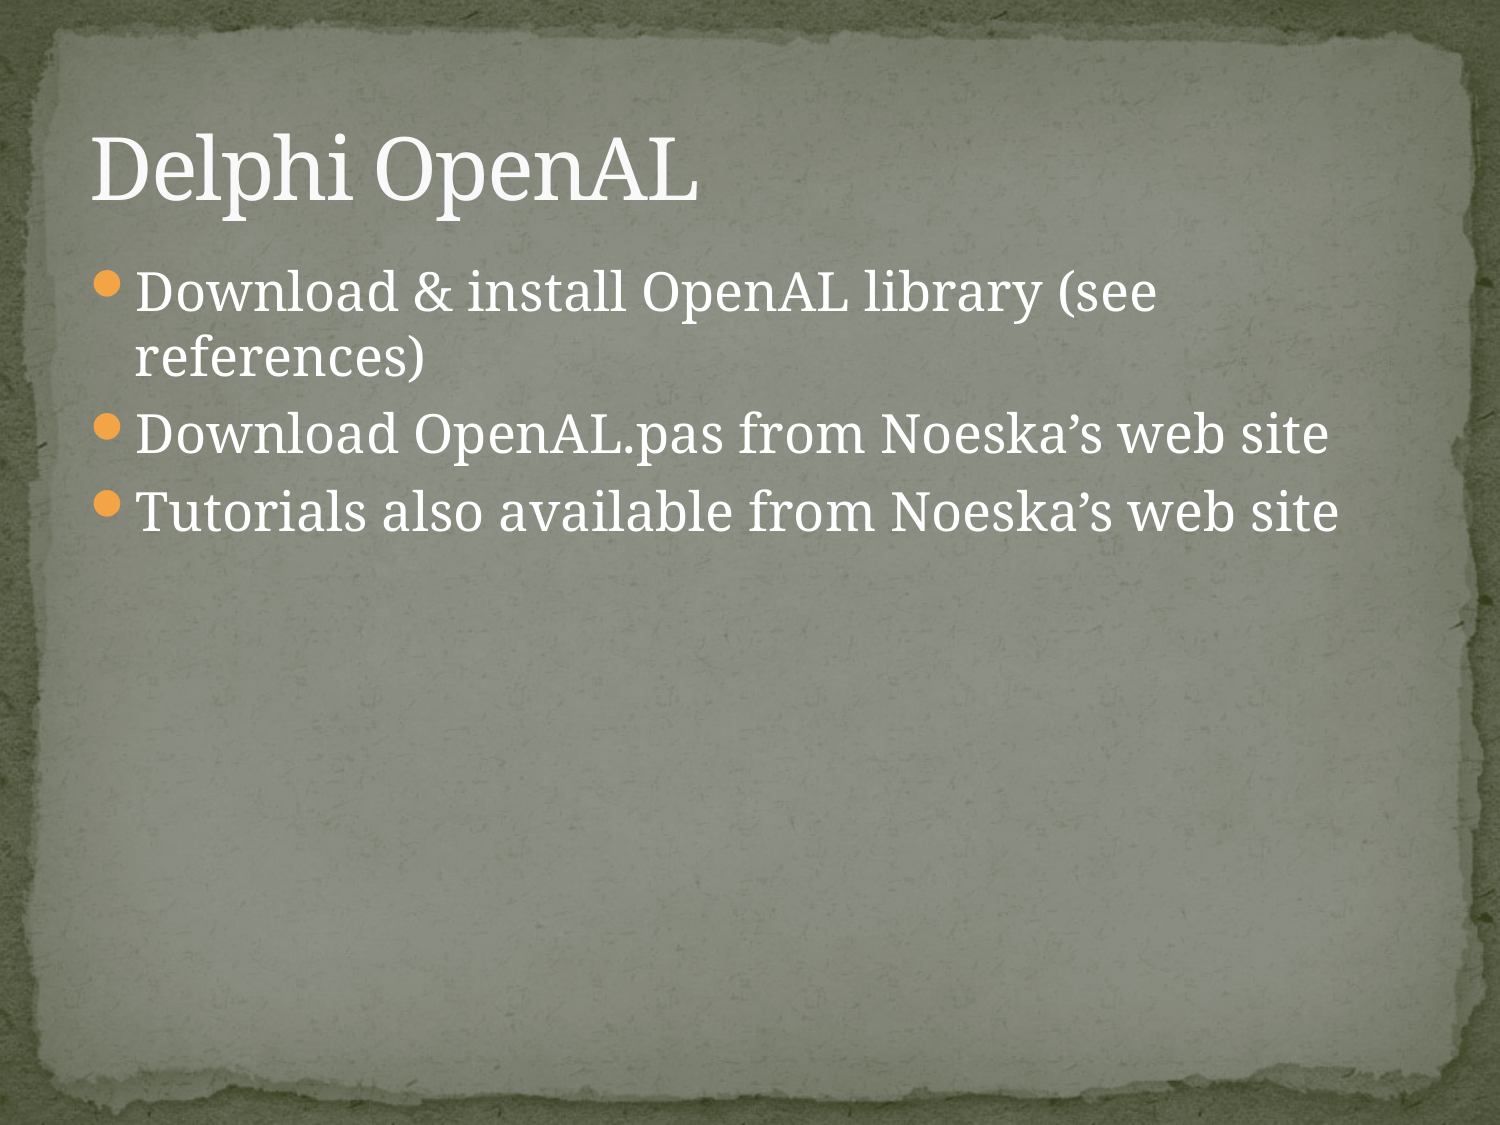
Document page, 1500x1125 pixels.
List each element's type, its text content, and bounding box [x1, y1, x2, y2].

list Download & install OpenAL library (see references) Download OpenAL.pas from Noeska’s web site Tutorials also available from Noeska’s web site [75, 249, 1425, 1000]
title Delphi OpenAL [74, 24, 1425, 225]
